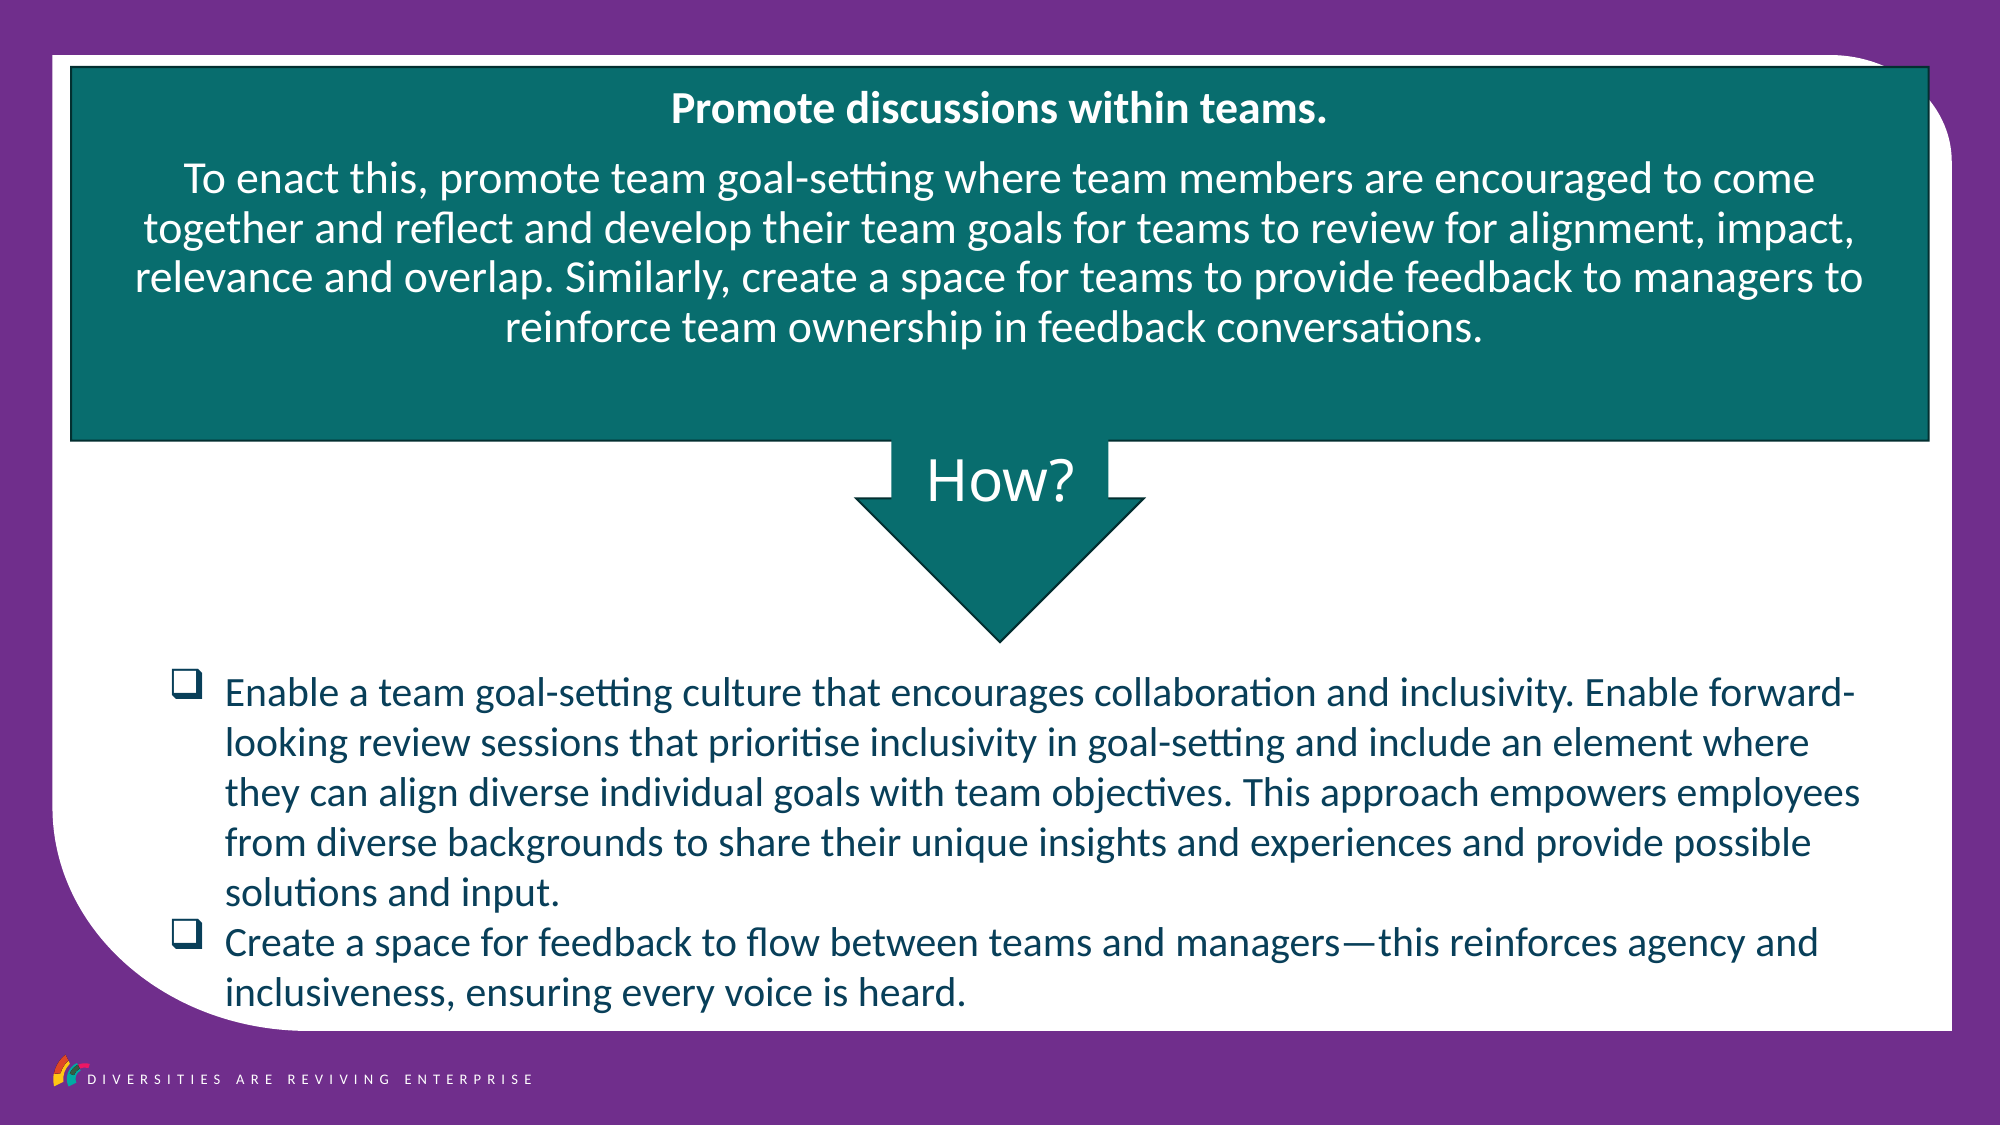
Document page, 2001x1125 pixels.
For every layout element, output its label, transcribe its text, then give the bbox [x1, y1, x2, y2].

text_box How? [891, 435, 1109, 521]
text_box [853, 497, 1147, 644]
list Enable a team goal-setting culture that encourages collaboration and inclusivity. Enable forward-looking review sessions that prioritise inclusivity in goal-setting and include an element where they can align diverse individual goals with team objectives. This approach empowers employees from diverse backgrounds to share their unique insights and experiences and provide possible solutions and input. Create a space for feedback to flow between teams and managers—this reinforces agency and inclusiveness, ensuring every voice is heard. [153, 657, 1887, 948]
list Promote discussions within teams. To enact this, promote team goal-setting where team members are encouraged to come together and reflect and develop their team goals for teams to review for alignment, impact, relevance and overlap. Similarly, create a space for teams to provide feedback to managers to reinforce team ownership in feedback conversations. [102, 76, 1898, 209]
text_box [70, 65, 1930, 442]
